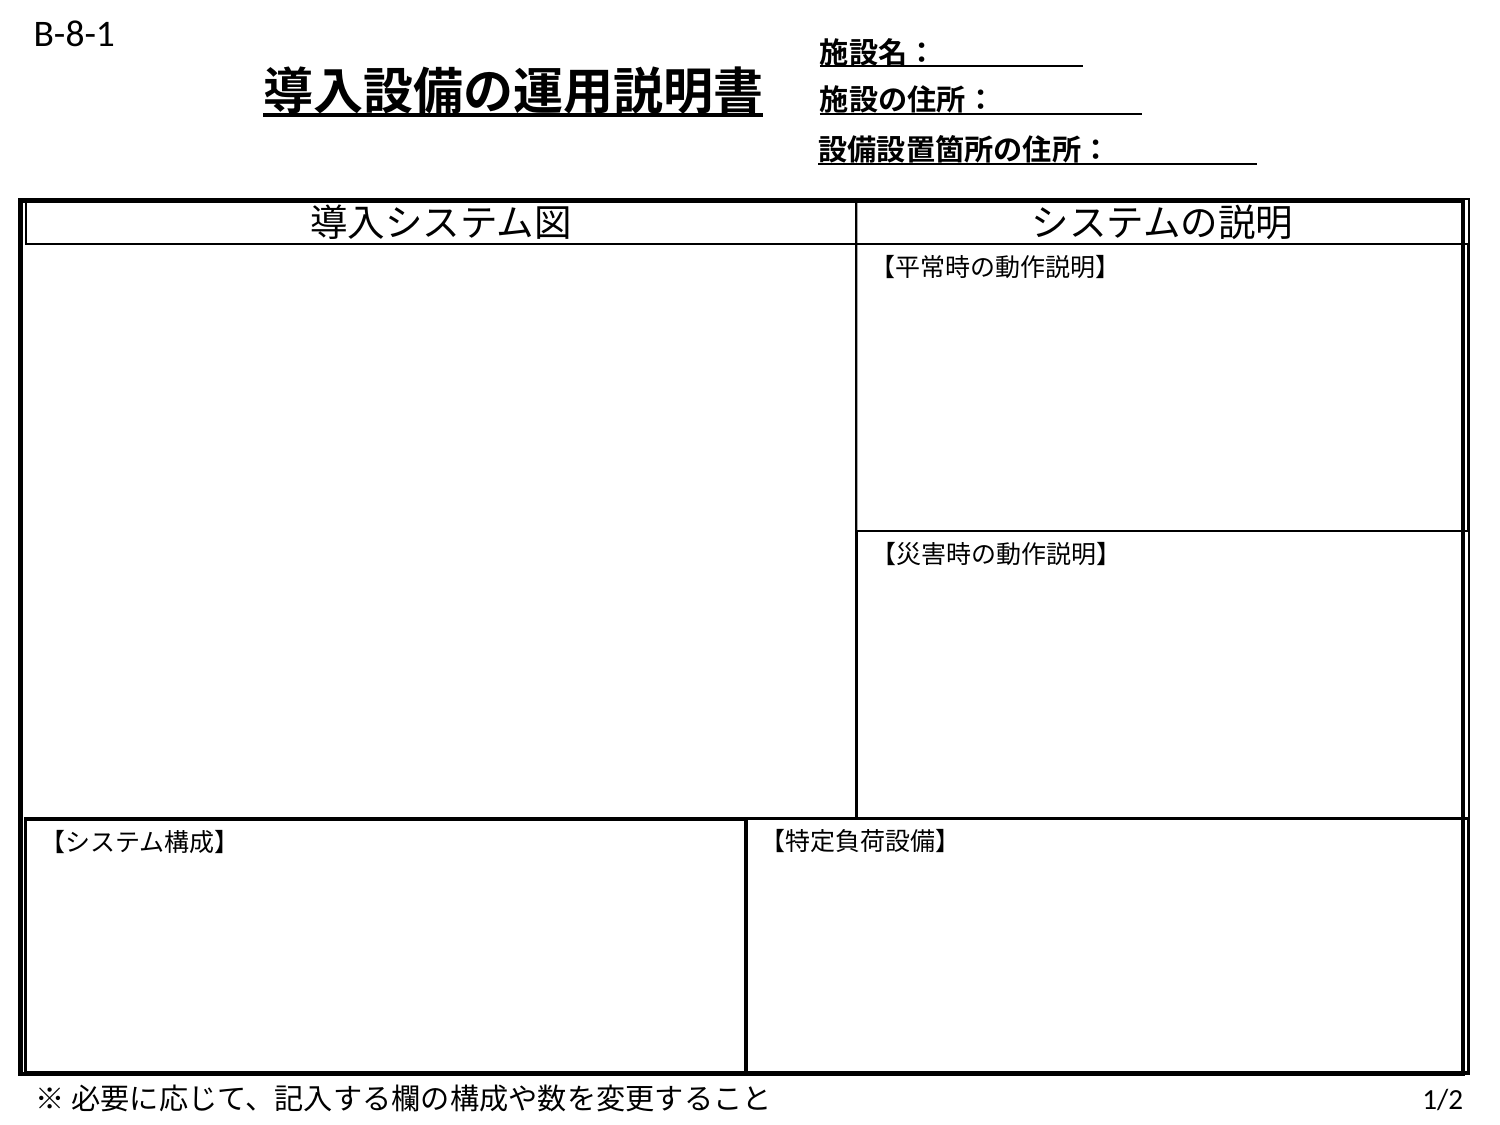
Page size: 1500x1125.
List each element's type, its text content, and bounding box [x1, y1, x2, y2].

text_box 施設の住所： [805, 74, 1431, 125]
text_box 設備設置箇所の住所： [803, 124, 1418, 174]
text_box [20, 199, 1469, 1075]
text_box ※必要に応じて、記入する欄の構成や数を変更すること 1/2 [20, 1073, 1490, 1123]
text_box B-8-1 [18, 1, 229, 62]
text_box 施設名： [805, 26, 1409, 77]
text_box 導入設備の運用説明書 [248, 52, 779, 127]
